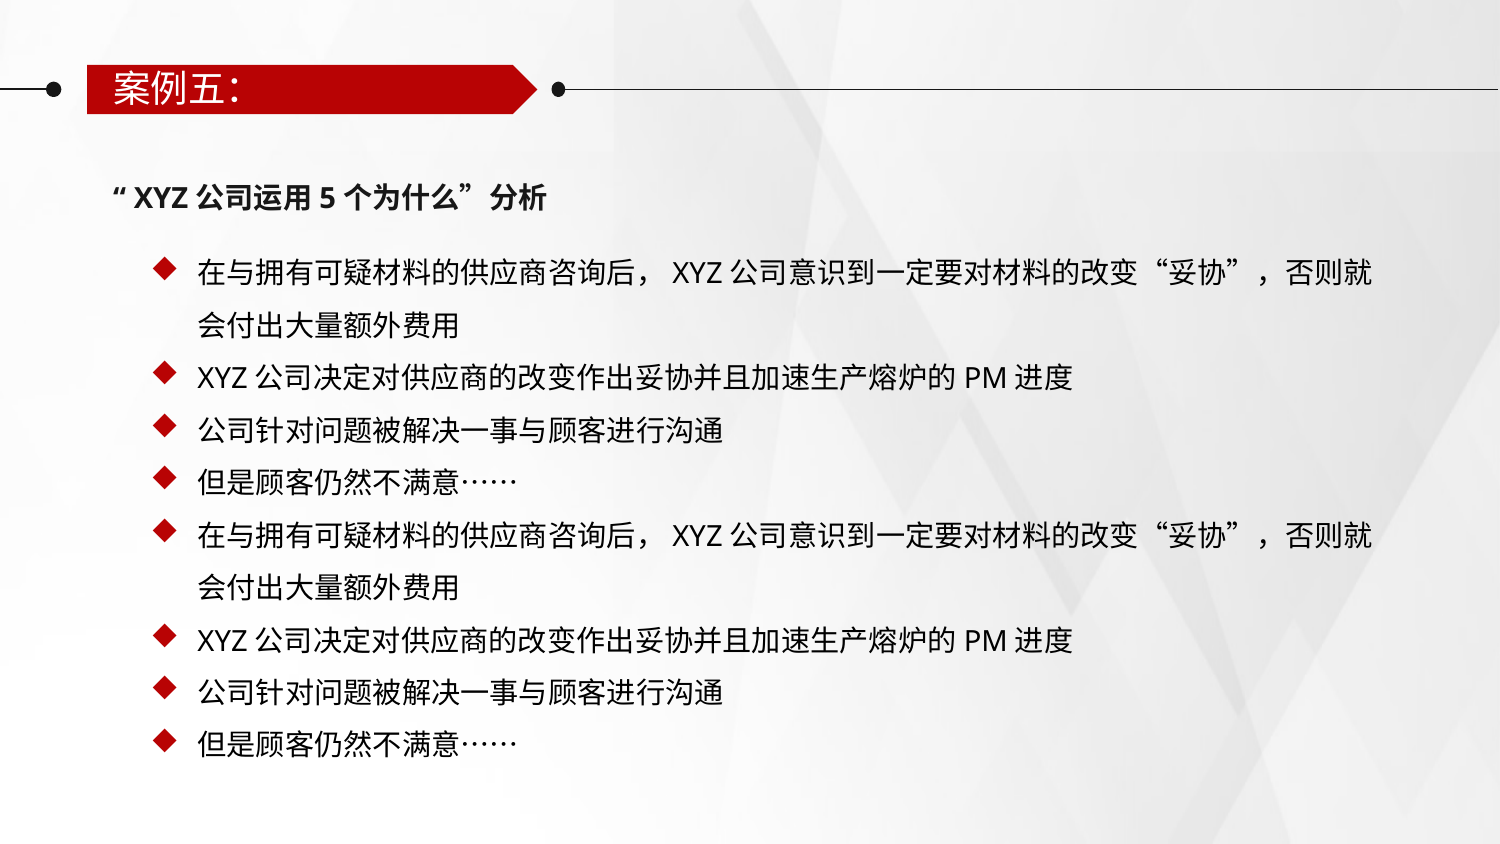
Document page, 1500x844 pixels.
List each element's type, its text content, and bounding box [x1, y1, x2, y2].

text_box 案例五： [98, 57, 538, 118]
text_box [553, 83, 1499, 96]
text_box [85, 62, 98, 117]
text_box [23, 59, 36, 120]
text_box 在与拥有可疑材料的供应商咨询后，XYZ公司意识到一定要对材料的改变“妥协”，否则就会付出大量额外费用 XYZ公司决定对供应商的改变作出妥协并且加速生产熔炉的PM进度 公司针对问题被解决一事与顾客进行沟通 但是顾客仍然不满意…… 在与拥有可疑材料的供应商咨询后，XYZ公司意识到一定要对材料的改变“妥协”，否则就会付出大量额外费用 XYZ公司决定对供应商的改变作出妥协并且加速生产熔炉的PM进度 公司针对问题被解决一事与顾客进行沟通 但是顾客仍然不满意…… [135, 229, 1409, 822]
text_box “ XYZ公司运用5个为什么”分析 [98, 154, 1081, 222]
